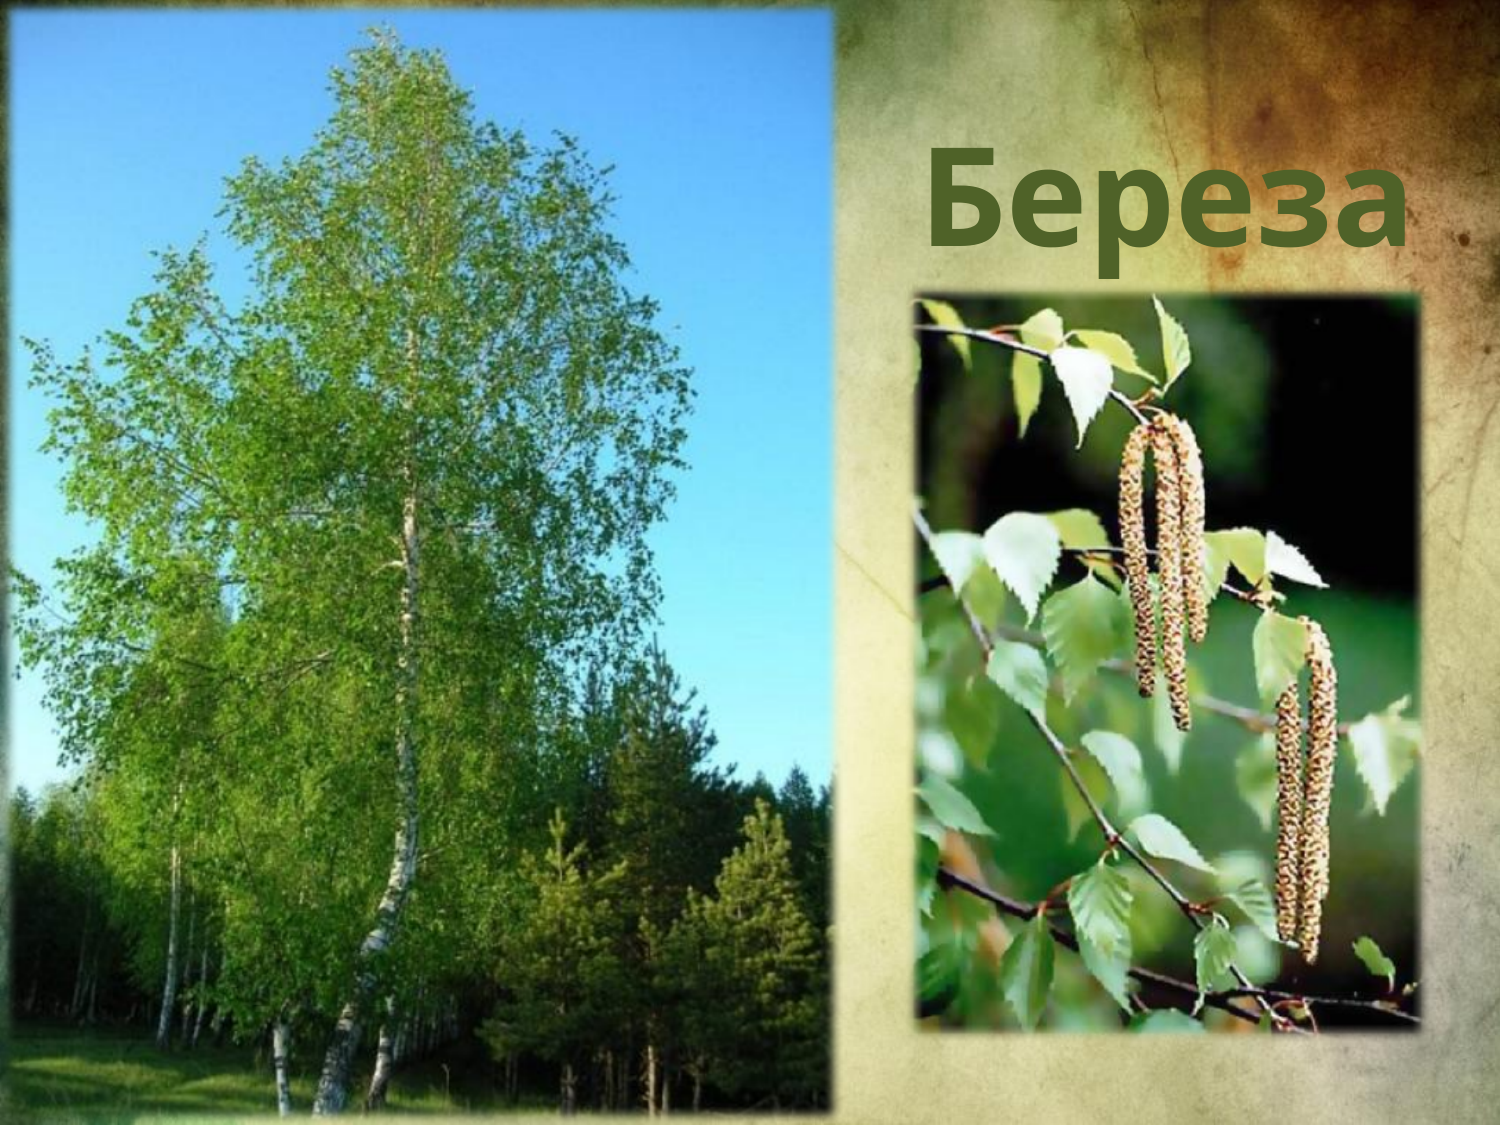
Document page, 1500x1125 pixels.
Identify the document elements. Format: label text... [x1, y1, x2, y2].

text_box Береза [846, 101, 1493, 282]
picture [0, 0, 1500, 1125]
